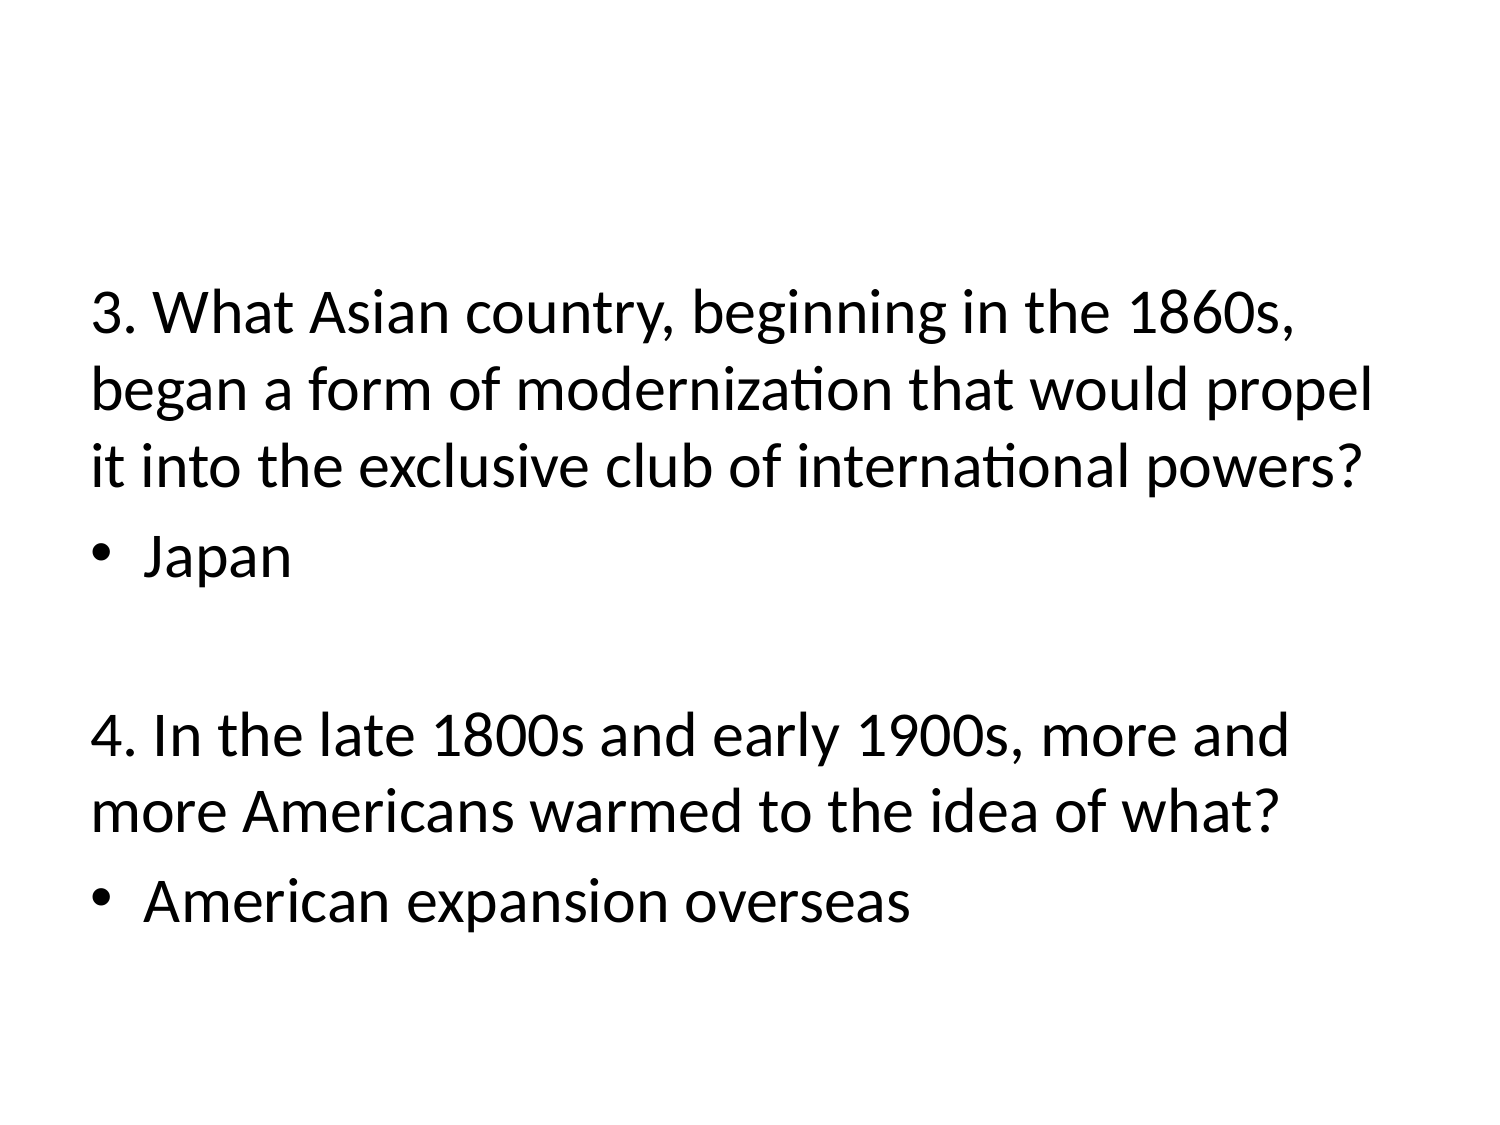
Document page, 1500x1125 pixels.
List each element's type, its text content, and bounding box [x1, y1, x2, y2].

list 3. What Asian country, beginning in the 1860s, began a form of modernization that would propel it into the exclusive club of international powers? Japan 4. In the late 1800s and early 1900s, more and more Americans warmed to the idea of what? American expansion overseas [75, 262, 1425, 1005]
